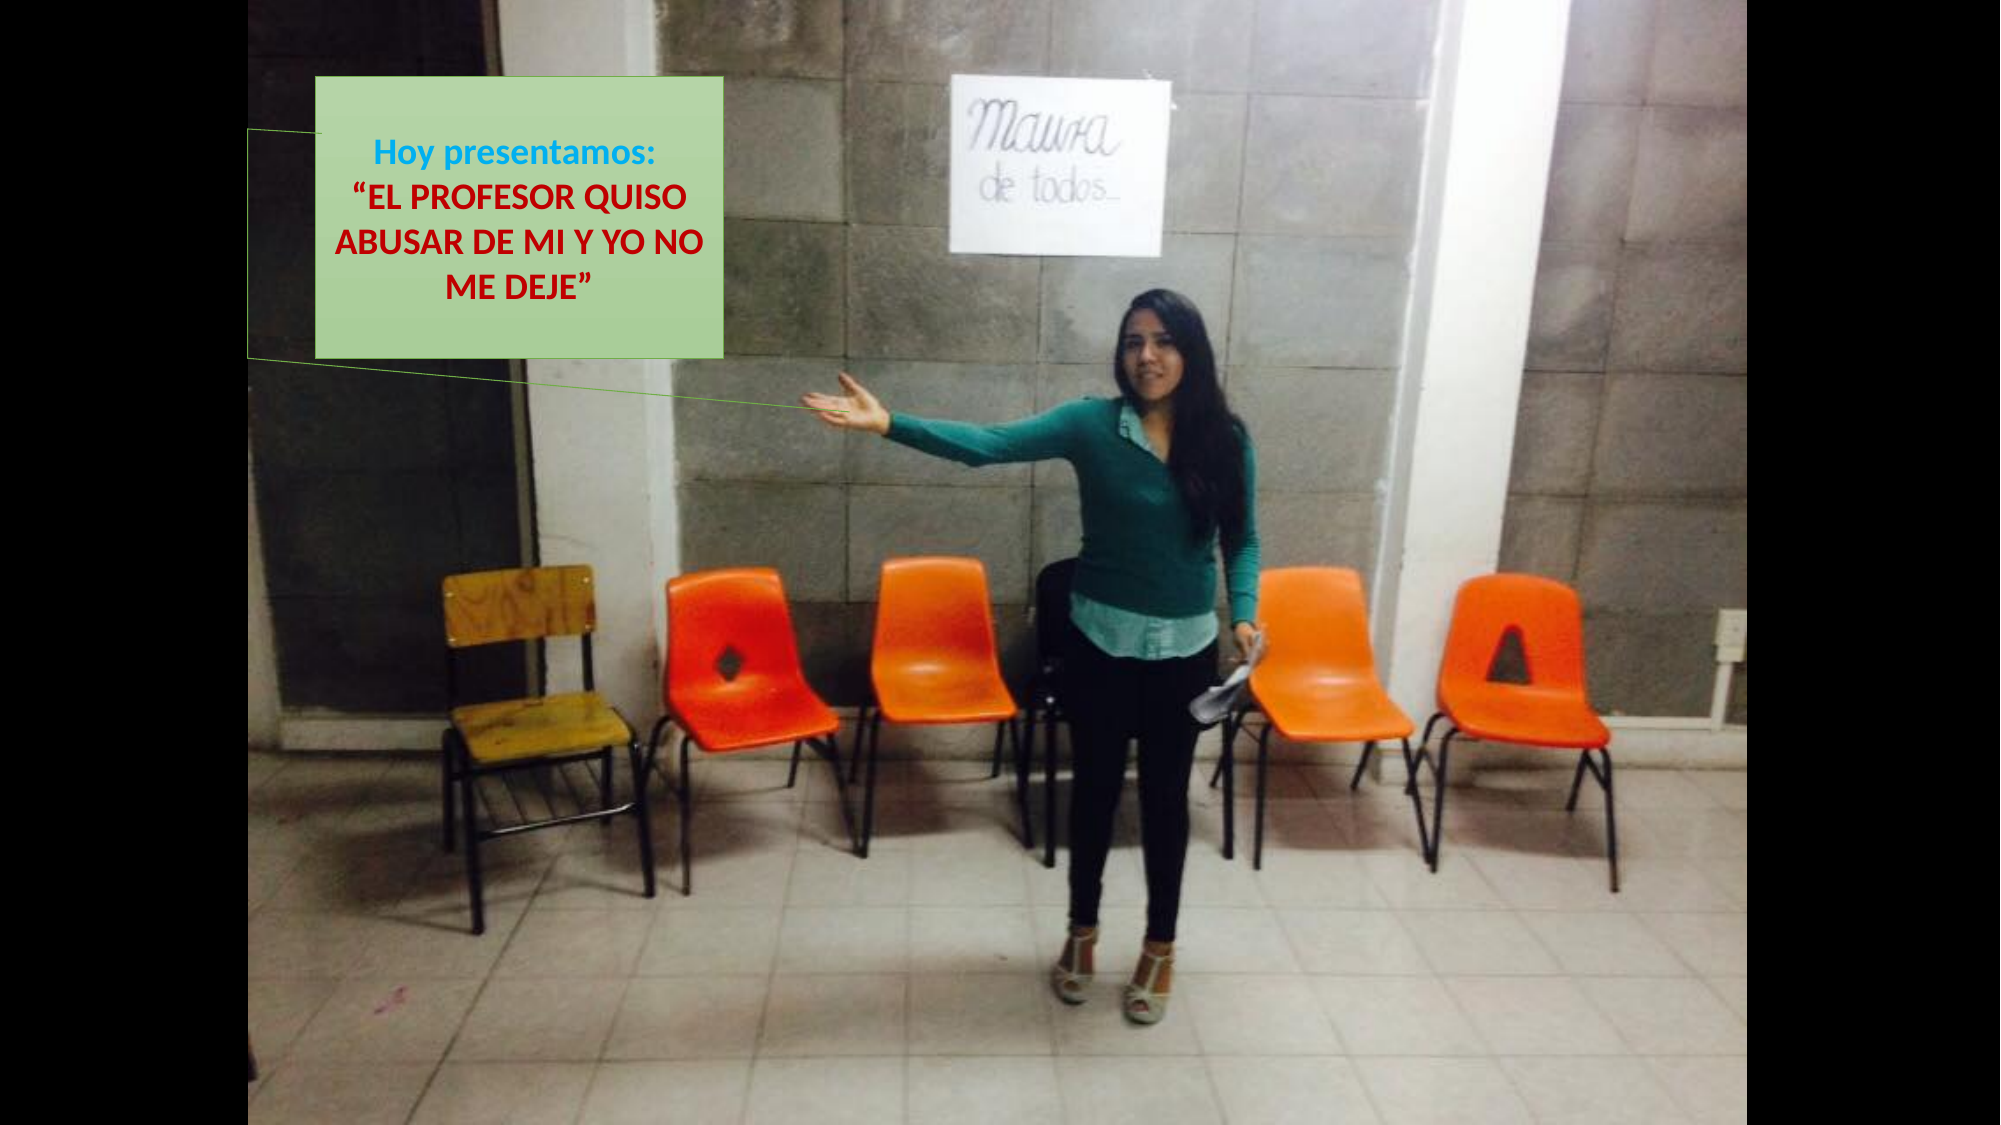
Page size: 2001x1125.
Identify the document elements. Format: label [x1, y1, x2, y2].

picture [248, 0, 1747, 1125]
